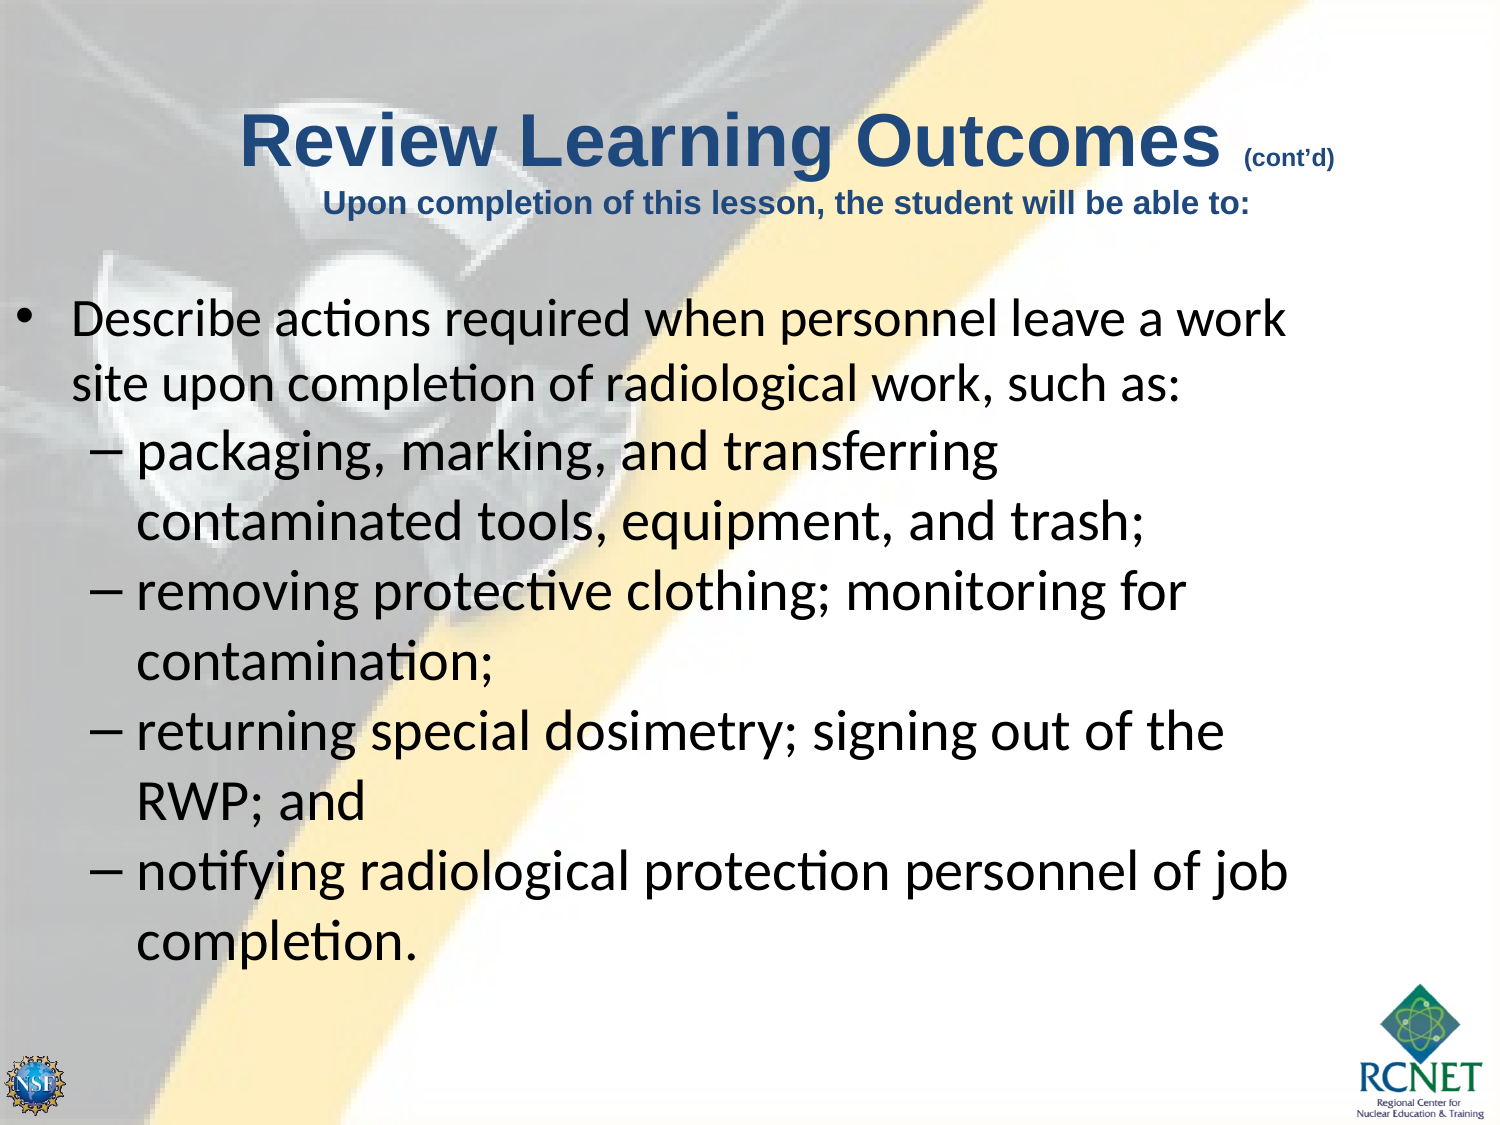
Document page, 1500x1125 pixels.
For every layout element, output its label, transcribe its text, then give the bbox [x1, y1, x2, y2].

list Describe actions required when personnel leave a work site upon completion of radiological work, such as: packaging, marking, and transferring contaminated tools, equipment, and trash; removing protective clothing; monitoring for contamination; returning special dosimetry; signing out of the RWP; and notifying radiological protection personnel of job completion. [0, 275, 1350, 1013]
picture [0, 1056, 75, 1116]
text_box Review Learning Outcomes (cont’d) Upon completion of this lesson, the student will be able to: [200, 62, 1375, 250]
picture [1332, 977, 1500, 1125]
